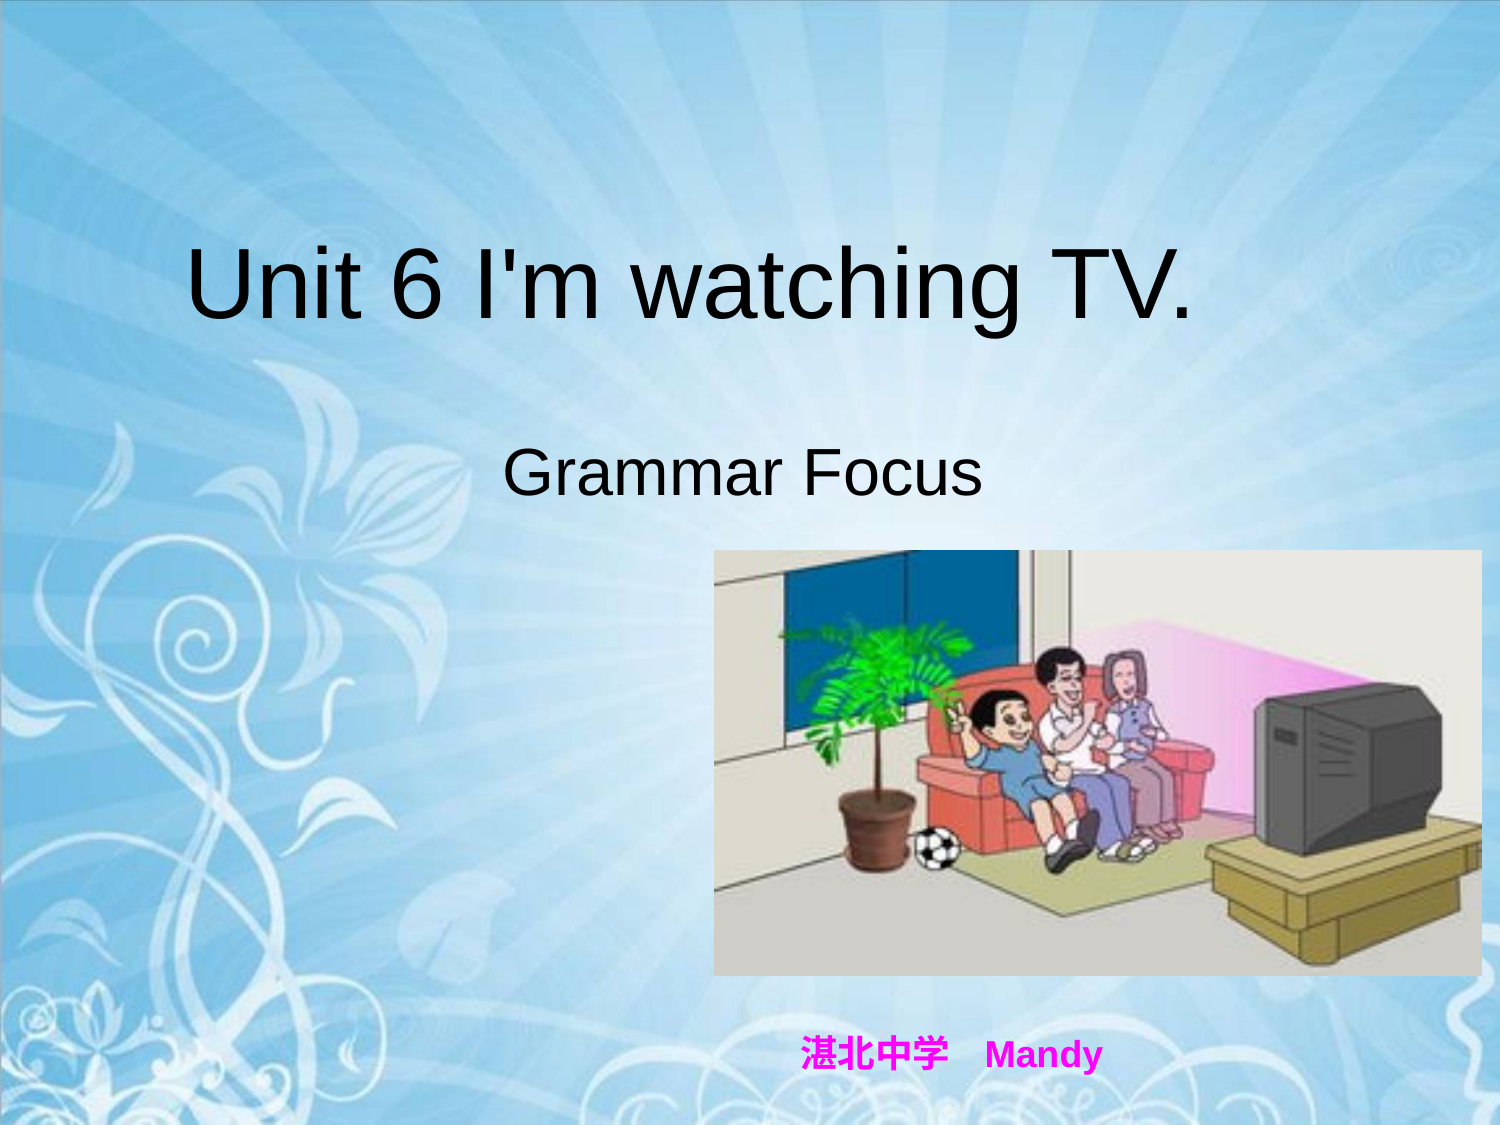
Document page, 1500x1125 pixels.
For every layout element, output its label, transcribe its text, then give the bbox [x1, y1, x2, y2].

text_box 湛北中学 Mandy [785, 1023, 1326, 1083]
picture [0, 0, 1500, 1125]
title Unit 6 I'm watching TV. [53, 184, 1329, 373]
subtitle Grammar Focus [218, 420, 1269, 709]
